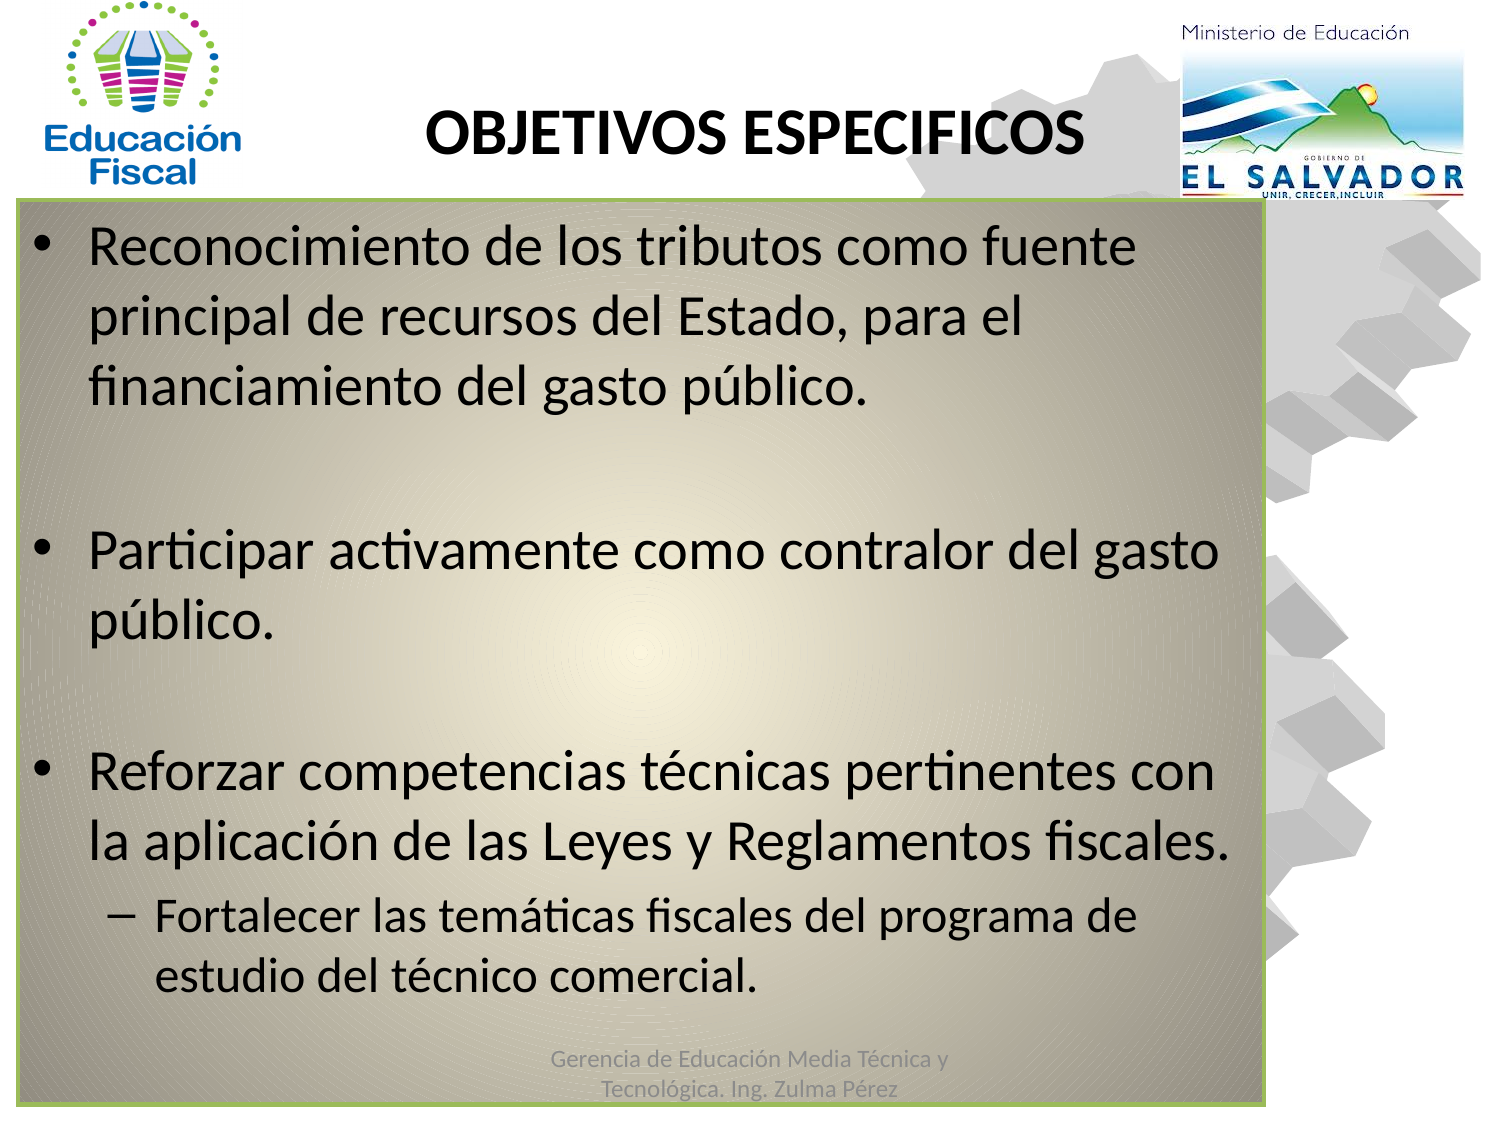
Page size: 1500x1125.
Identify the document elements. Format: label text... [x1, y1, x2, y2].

list Reconocimiento de los tributos como fuente principal de recursos del Estado, para el financiamiento del gasto público. Participar activamente como contralor del gasto público. Reforzar competencias técnicas pertinentes con la aplicación de las Leyes y Reglamentos fiscales. Fortalecer las temáticas fiscales del programa de estudio del técnico comercial. [16, 198, 1266, 1107]
picture [40, 0, 243, 188]
picture [1180, 25, 1465, 201]
footer Gerencia de Educación Media Técnica y Tecnológica. Ing. Zulma Pérez [512, 1042, 988, 1103]
title OBJETIVOS ESPECIFICOS [247, 67, 1175, 188]
